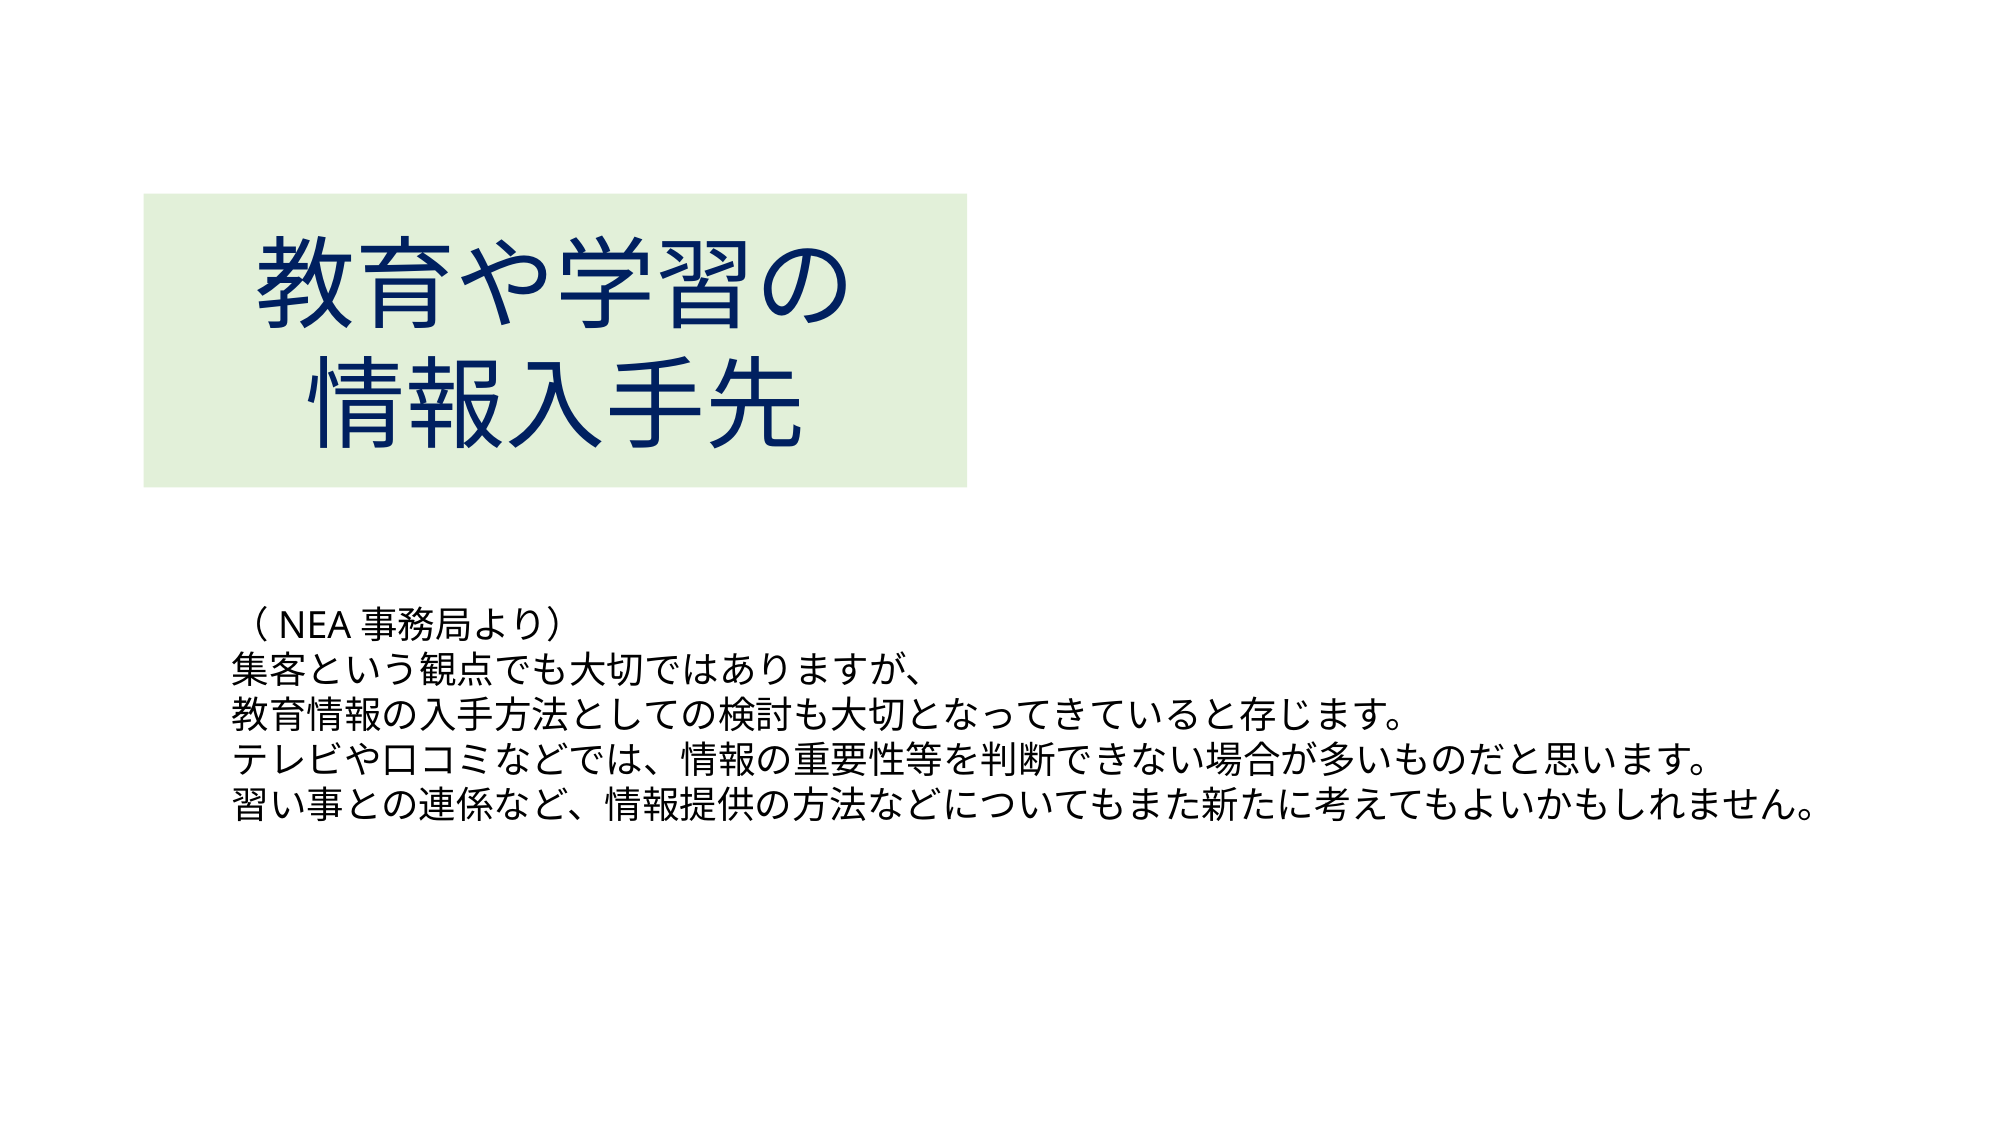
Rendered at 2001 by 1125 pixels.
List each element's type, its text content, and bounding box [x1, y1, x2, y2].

text_box 教育や学習の 情報入手先 [143, 193, 968, 488]
text_box （NEA事務局より） 集客という観点でも大切ではありますが、 教育情報の入手方法としての検討も大切となってきていると存じます。 テレビや口コミなどでは、情報の重要性等を判断できない場合が多いものだと思います。 習い事との連係など、情報提供の方法などについてもまた新たに考えてもよいかもしれません。 [216, 593, 1840, 924]
